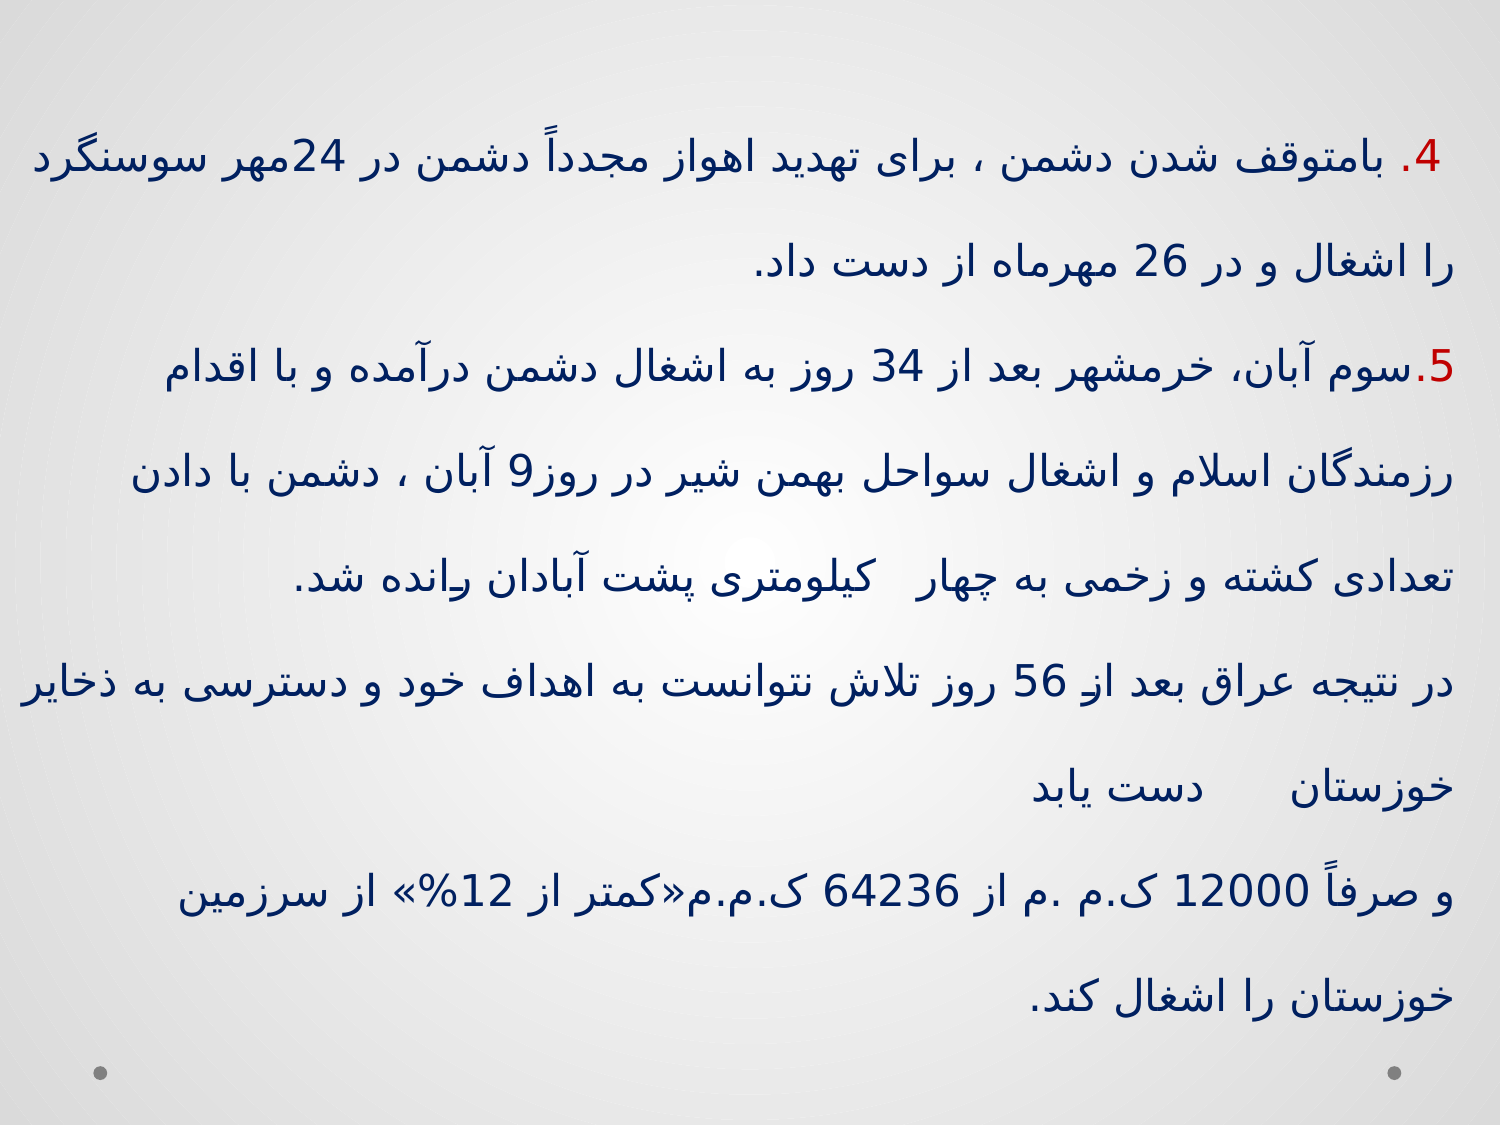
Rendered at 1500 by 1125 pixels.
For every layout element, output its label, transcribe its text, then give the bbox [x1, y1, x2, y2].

text_box 4. بامتوقف شدن دشمن ، برای تهدید اهواز مجدداً دشمن در 24مهر سوسنگرد را اشغال و در 26 مهرماه از دست داد. 5.سوم آبان، خرمشهر بعد از 34 روز به اشغال دشمن درآمده و با اقدام رزمندگان اسلام و اشغال سواحل بهمن شیر در روز9 آبان ، دشمن با دادن تعدادی کشته و زخمی به چهار کیلومتری پشت آبادان رانده شد. در نتیجه عراق بعد از 56 روز تلاش نتوانست به اهداف خود و دسترسی به ذخایر خوزستان دست یابد و صرفاً 12000 ک.م .م از 64236 ک.م.م«کمتر از 12%» از سرزمین خوزستان را اشغال کند. [0, 67, 1471, 1125]
